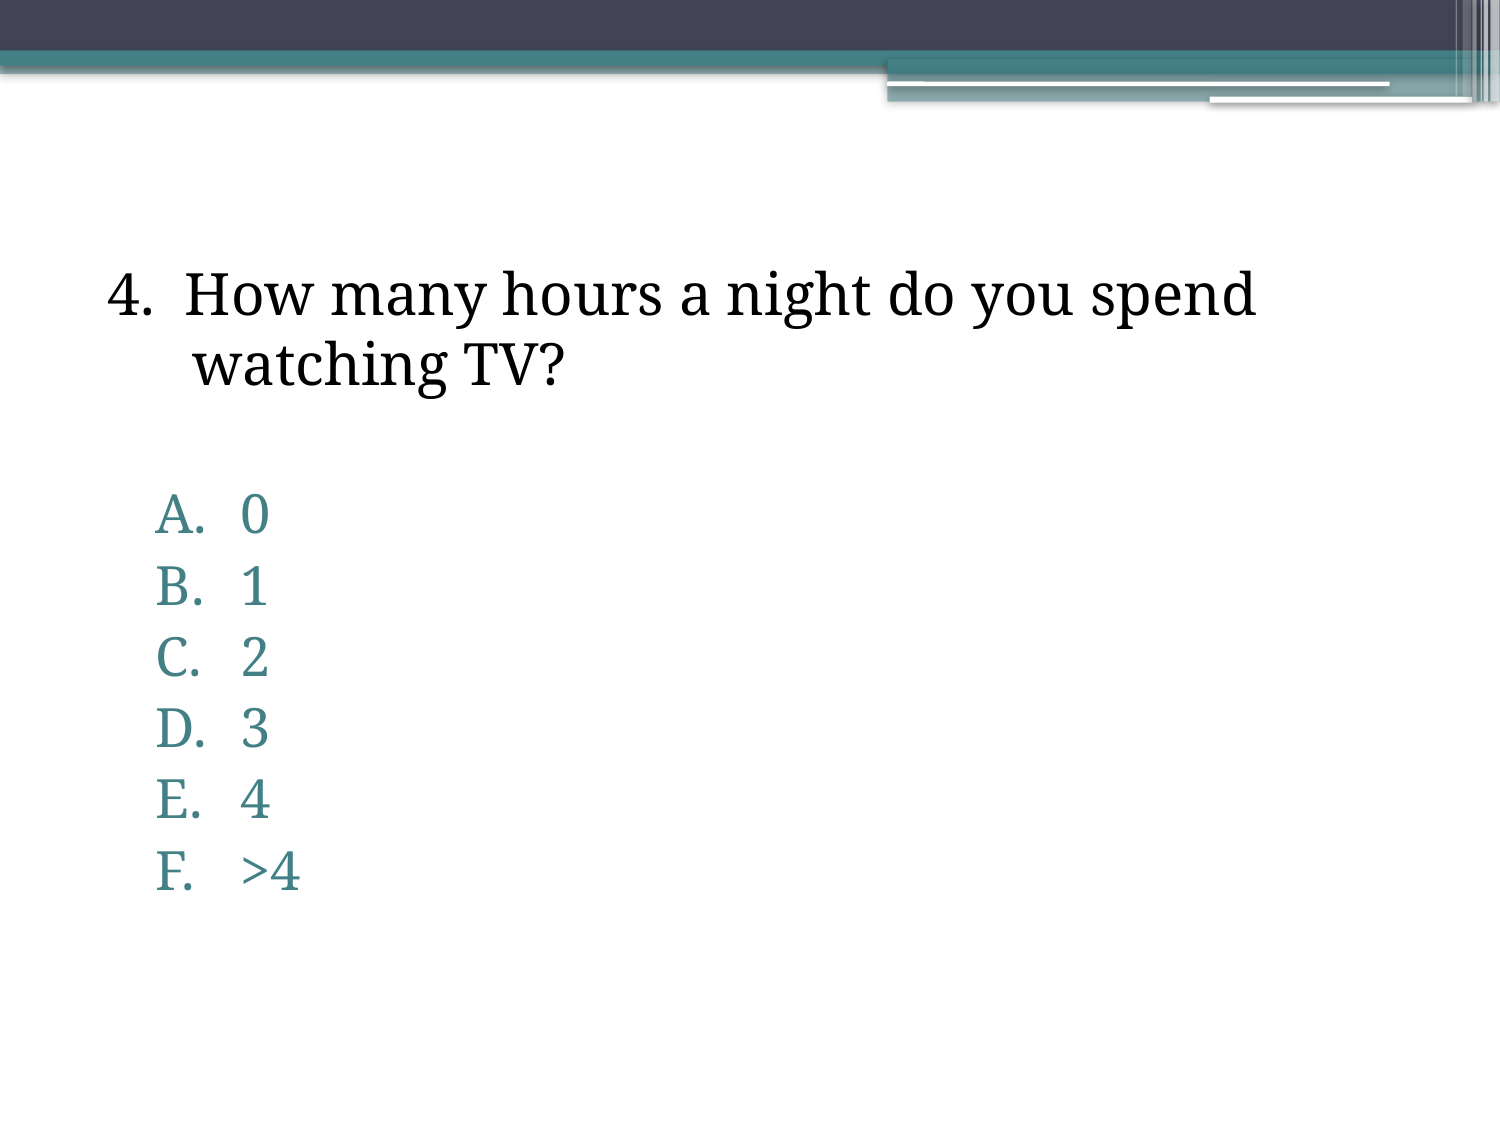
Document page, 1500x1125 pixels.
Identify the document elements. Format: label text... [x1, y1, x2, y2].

list 4. How many hours a night do you spend watching TV? 0 1 2 3 4 >4 [75, 249, 1425, 960]
